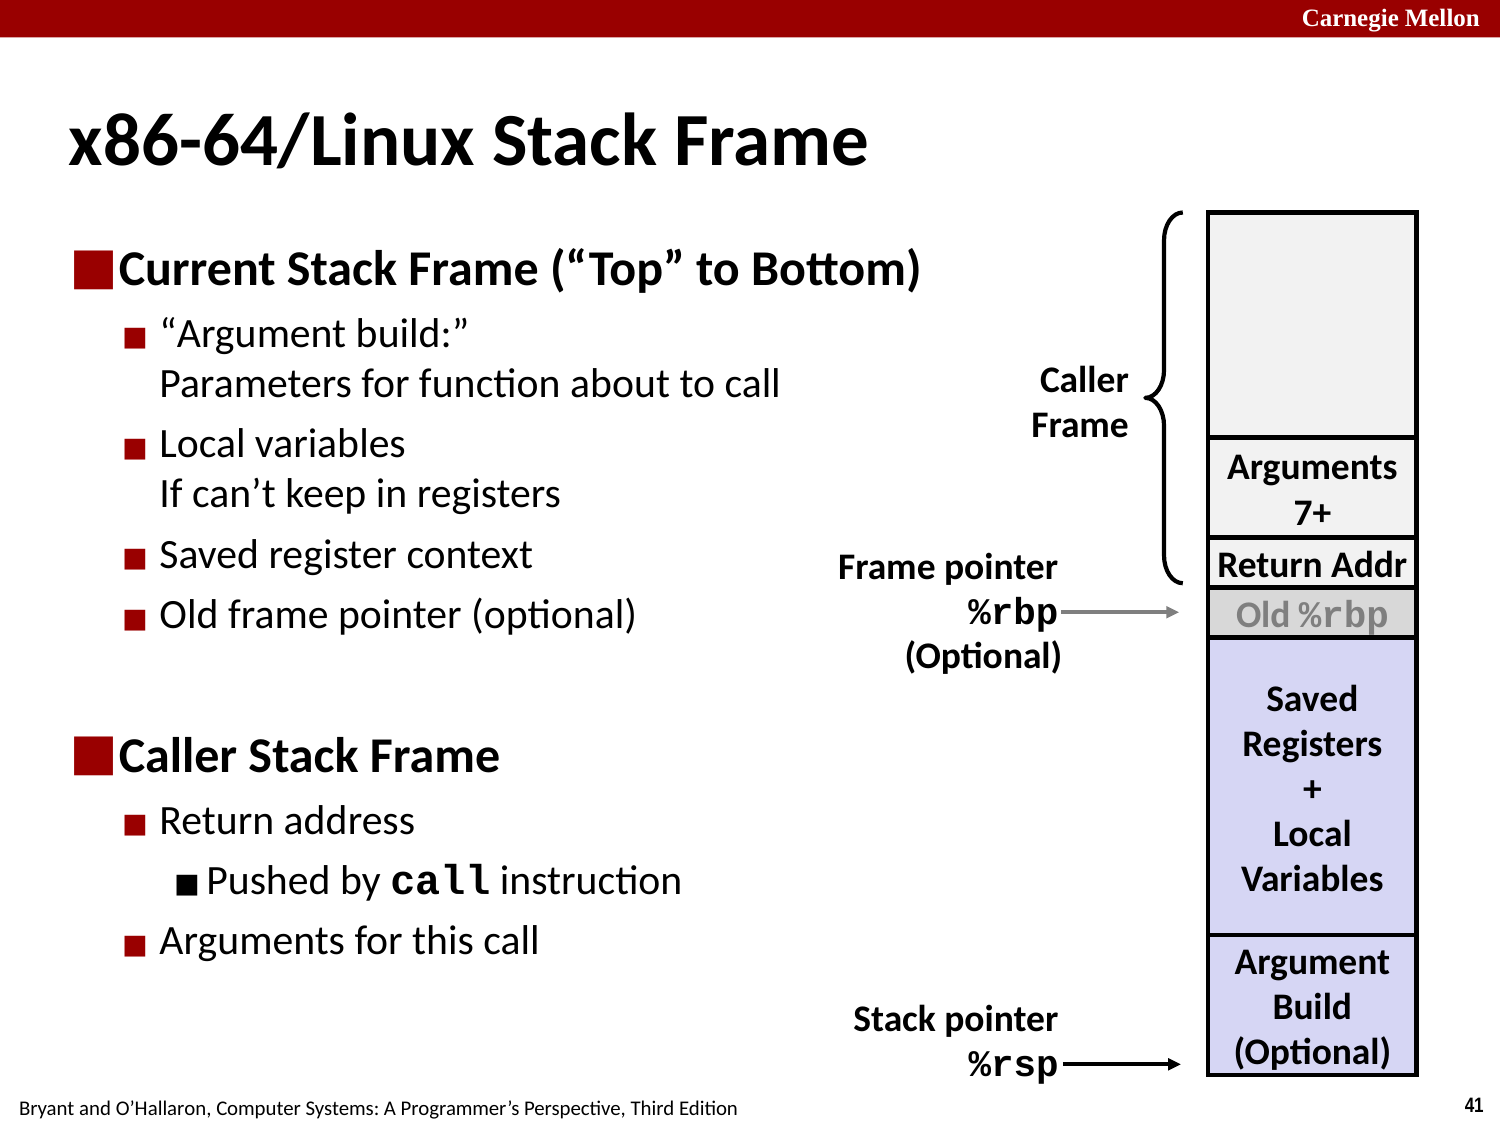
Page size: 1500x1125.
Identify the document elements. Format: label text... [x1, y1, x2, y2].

text_box Caller Frame [1022, 348, 1136, 453]
title x86-64/Linux Stack Frame [62, 41, 1438, 230]
text_box [1208, 212, 1417, 437]
text_box Saved Registers + Local Variables [1208, 638, 1417, 934]
text_box Return Addr [1208, 538, 1417, 587]
text_box Arguments 7+ [1208, 437, 1417, 538]
text_box Old %rbp [1208, 587, 1417, 638]
list Current Stack Frame (“Top” to Bottom) “Argument build:” Parameters for function about to call Local variables If can’t keep in registers Saved register context Old frame pointer (optional) Caller Stack Frame Return address Pushed by call instruction Arguments for this call [62, 229, 944, 1121]
text_box Frame pointer %rbp [808, 536, 1065, 637]
text_box Stack pointer %rsp [821, 987, 1065, 1088]
text_box [1145, 212, 1183, 584]
text_box Argument Build (Optional) [1208, 934, 1417, 1075]
text_box (Optional) [812, 624, 1069, 725]
